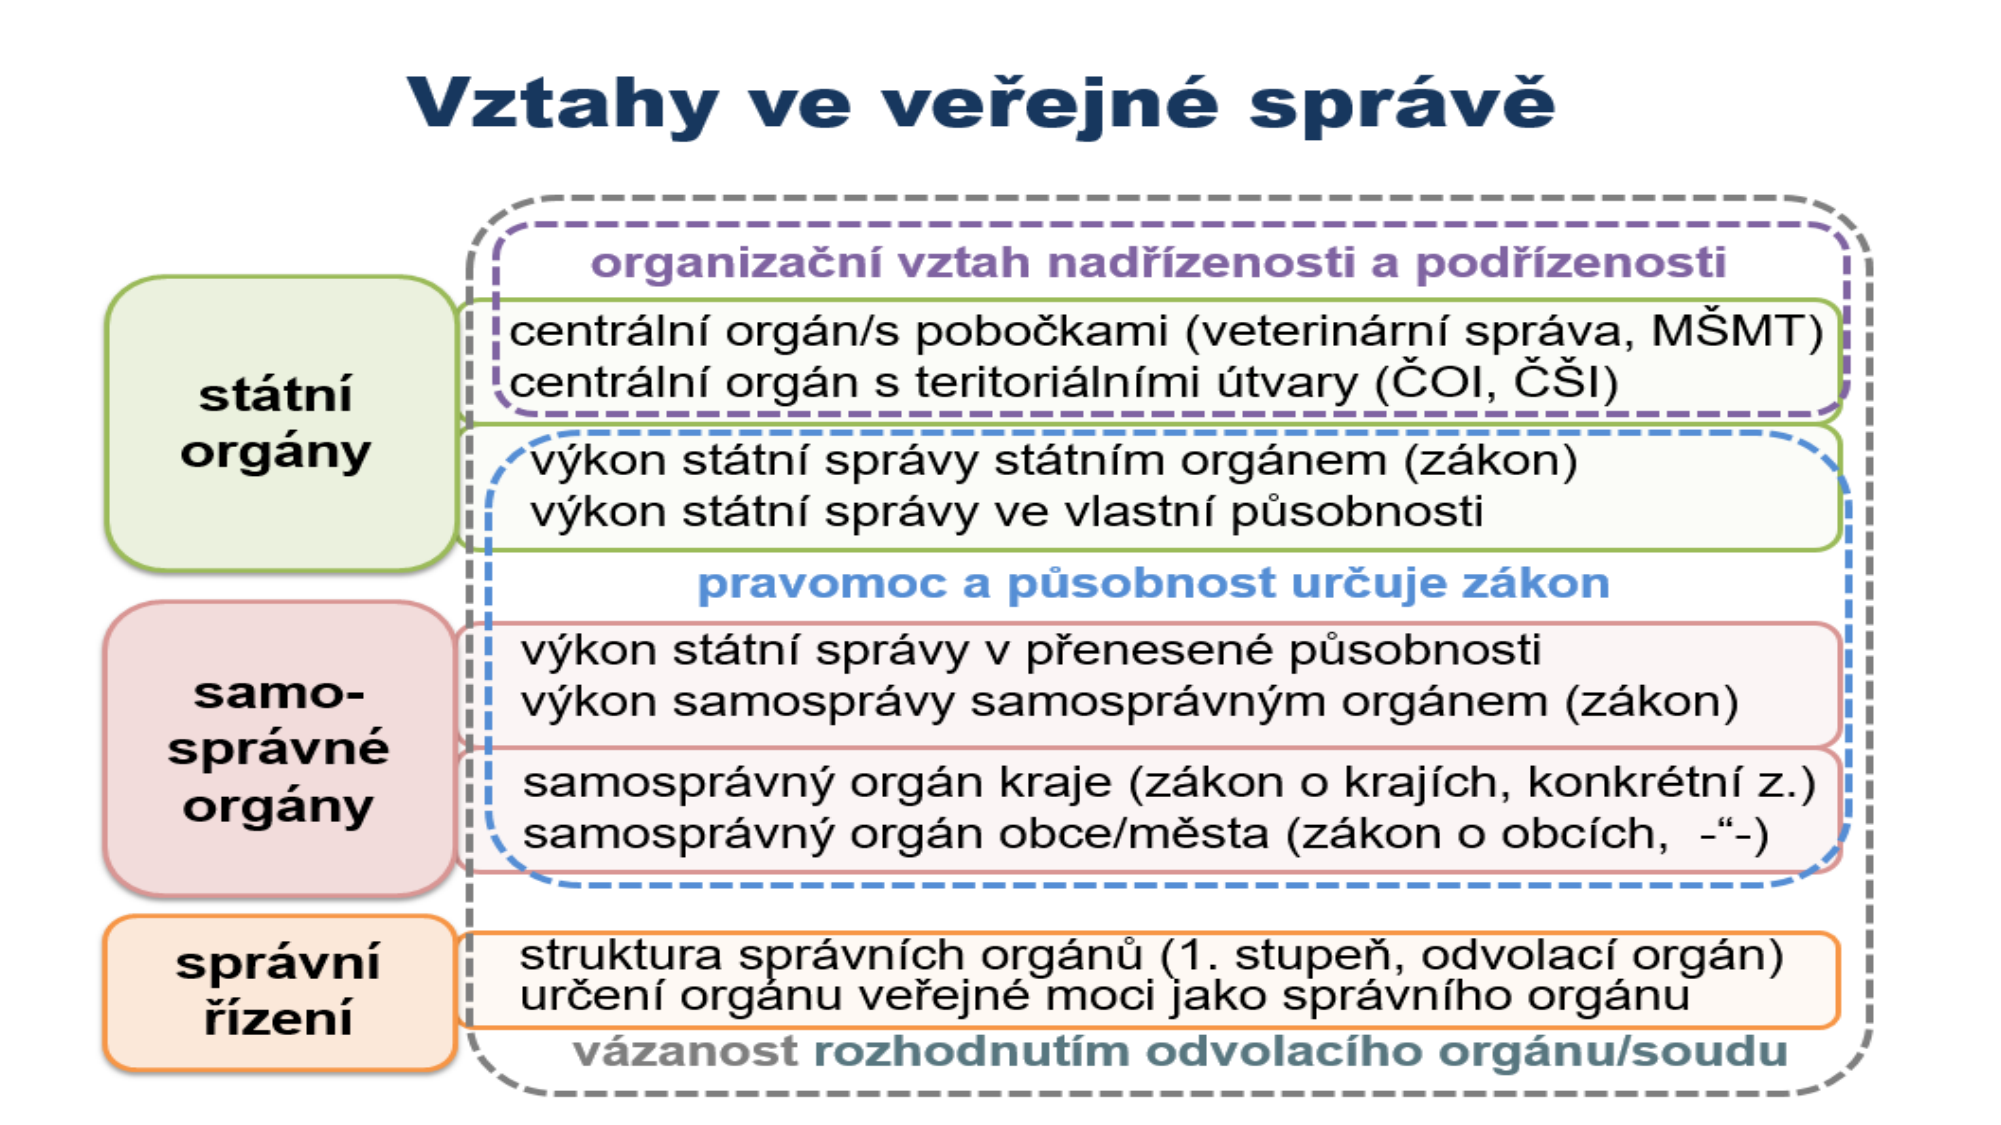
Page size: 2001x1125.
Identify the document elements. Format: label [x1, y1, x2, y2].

list [37, 0, 1908, 1125]
